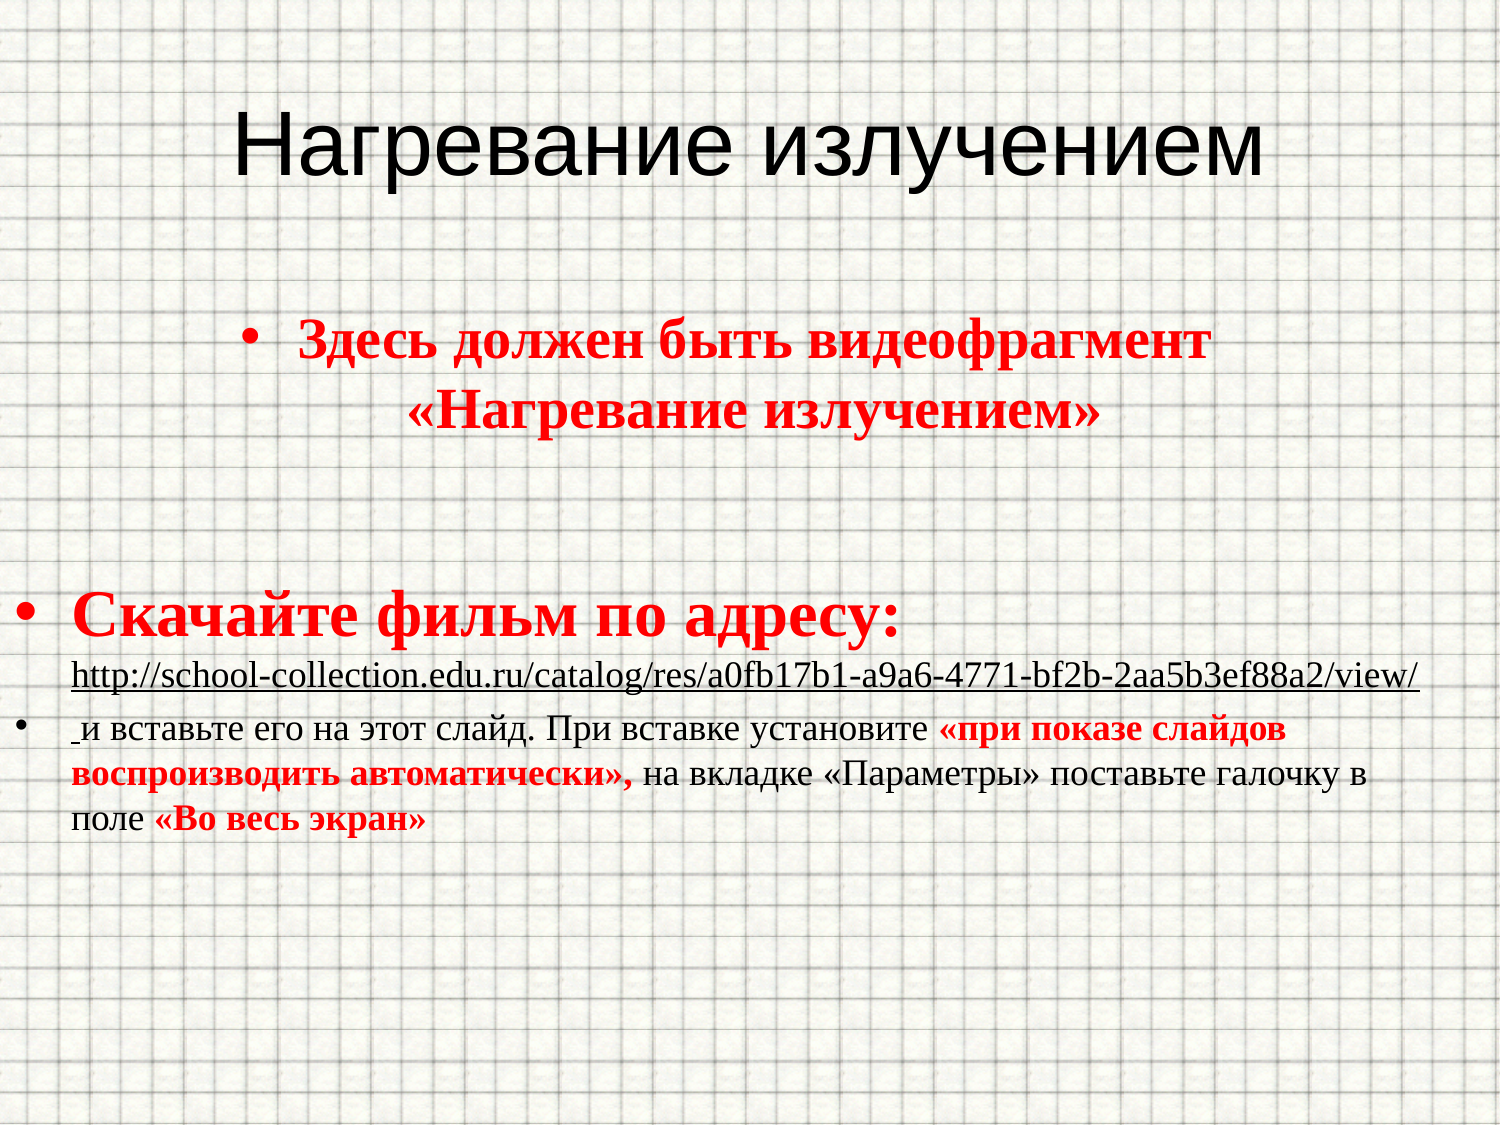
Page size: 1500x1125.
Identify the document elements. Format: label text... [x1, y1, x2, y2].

title Нагревание излучением [75, 45, 1425, 233]
picture [0, 0, 1500, 1125]
text_box Здесь должен быть видеофрагмент «Нагревание излучением» [175, 292, 1278, 448]
text_box Скачайте фильм по адресу: http://school-collection.edu.ru/catalog/res/a0fb17b1-a9a6-4771-bf2b-2aa5b3ef88a2/view/ и вставьте его на этот слайд. При вставке установите «при показе слайдов воспроизводить автоматически», на вкладке «Параметры» поставьте галочку в поле «Во весь экран» [0, 562, 1465, 879]
